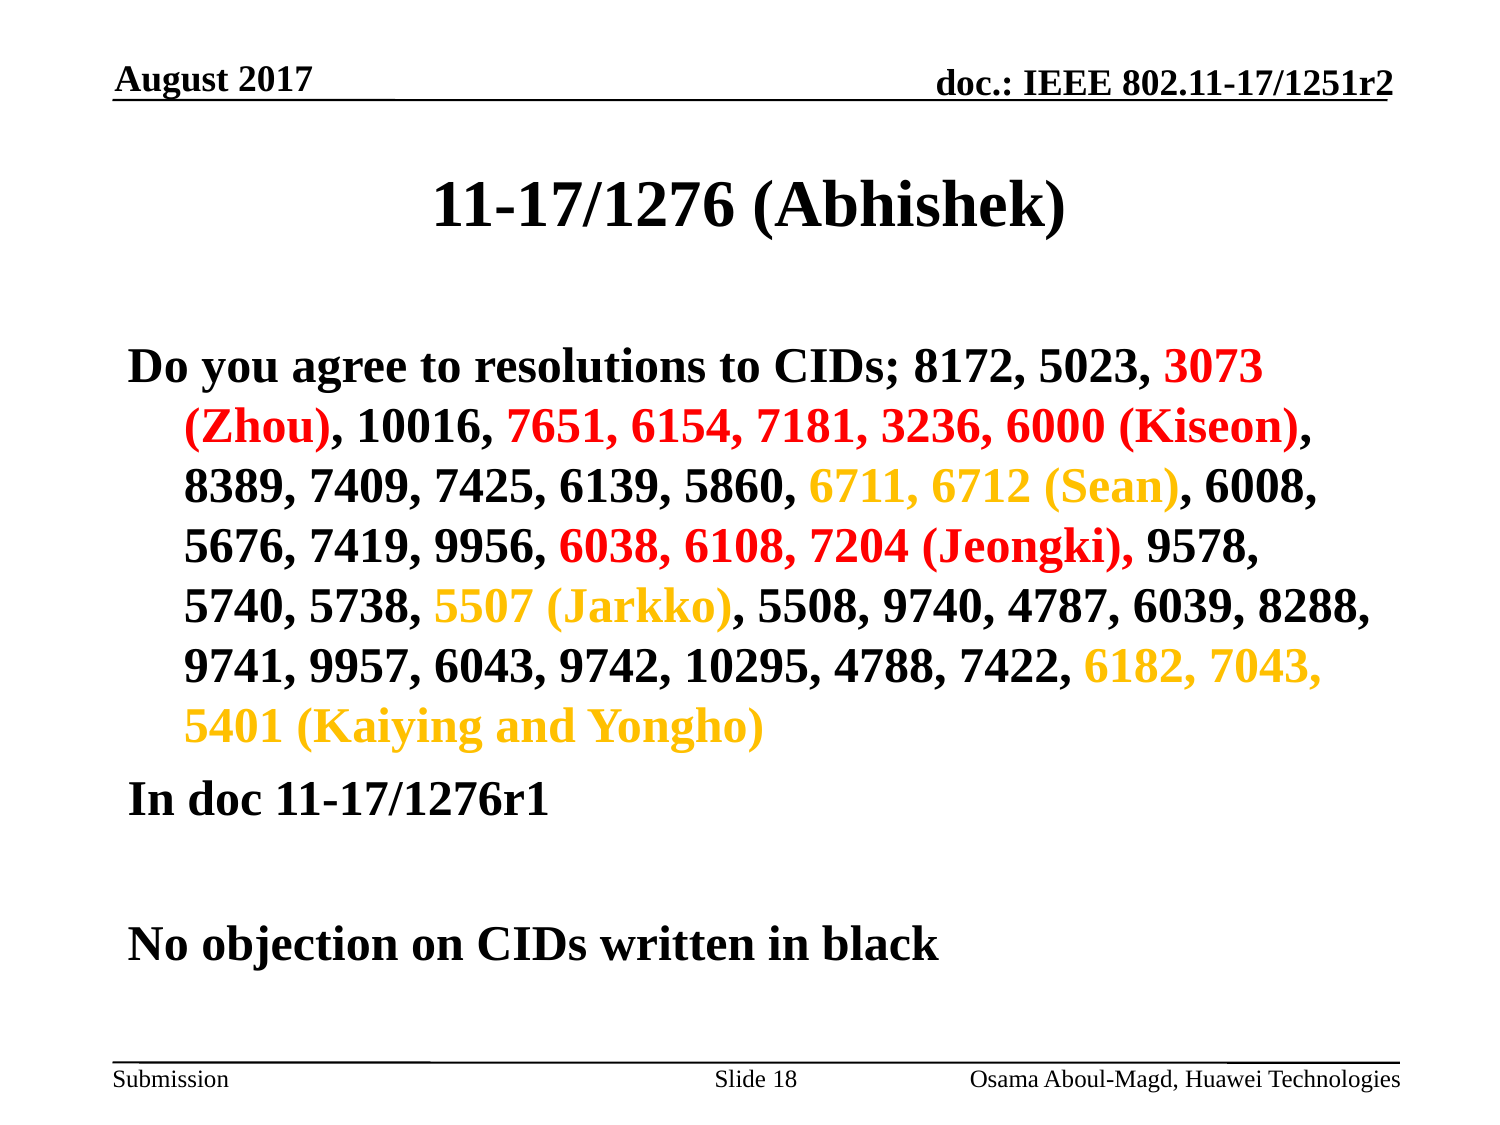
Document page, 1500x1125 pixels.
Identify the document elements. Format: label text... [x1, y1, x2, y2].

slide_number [114, 54, 423, 100]
slide_number Slide 18 [712, 1061, 800, 1123]
list Do you agree to resolutions to CIDs; 8172, 5023, 3073 (Zhou), 10016, 7651, 6154, 7181, 3236, 6000 (Kiseon), 8389, 7409, 7425, 6139, 5860, 6711, 6712 (Sean), 6008, 5676, 7419, 9956, 6038, 6108, 7204 (Jeongki), 9578, 5740, 5738, 5507 (Jarkko), 5508, 9740, 4787, 6039, 8288, 9741, 9957, 6043, 9742, 10295, 4788, 7422, 6182, 7043, 5401 (Kaiying and Yongho) In doc 11-17/1276r1 No objection on CIDs written in black [112, 324, 1388, 1000]
title 11-17/1276 (Abhishek) [112, 112, 1388, 288]
footer Osama Aboul-Magd, Huawei Technologies [878, 1061, 1402, 1093]
